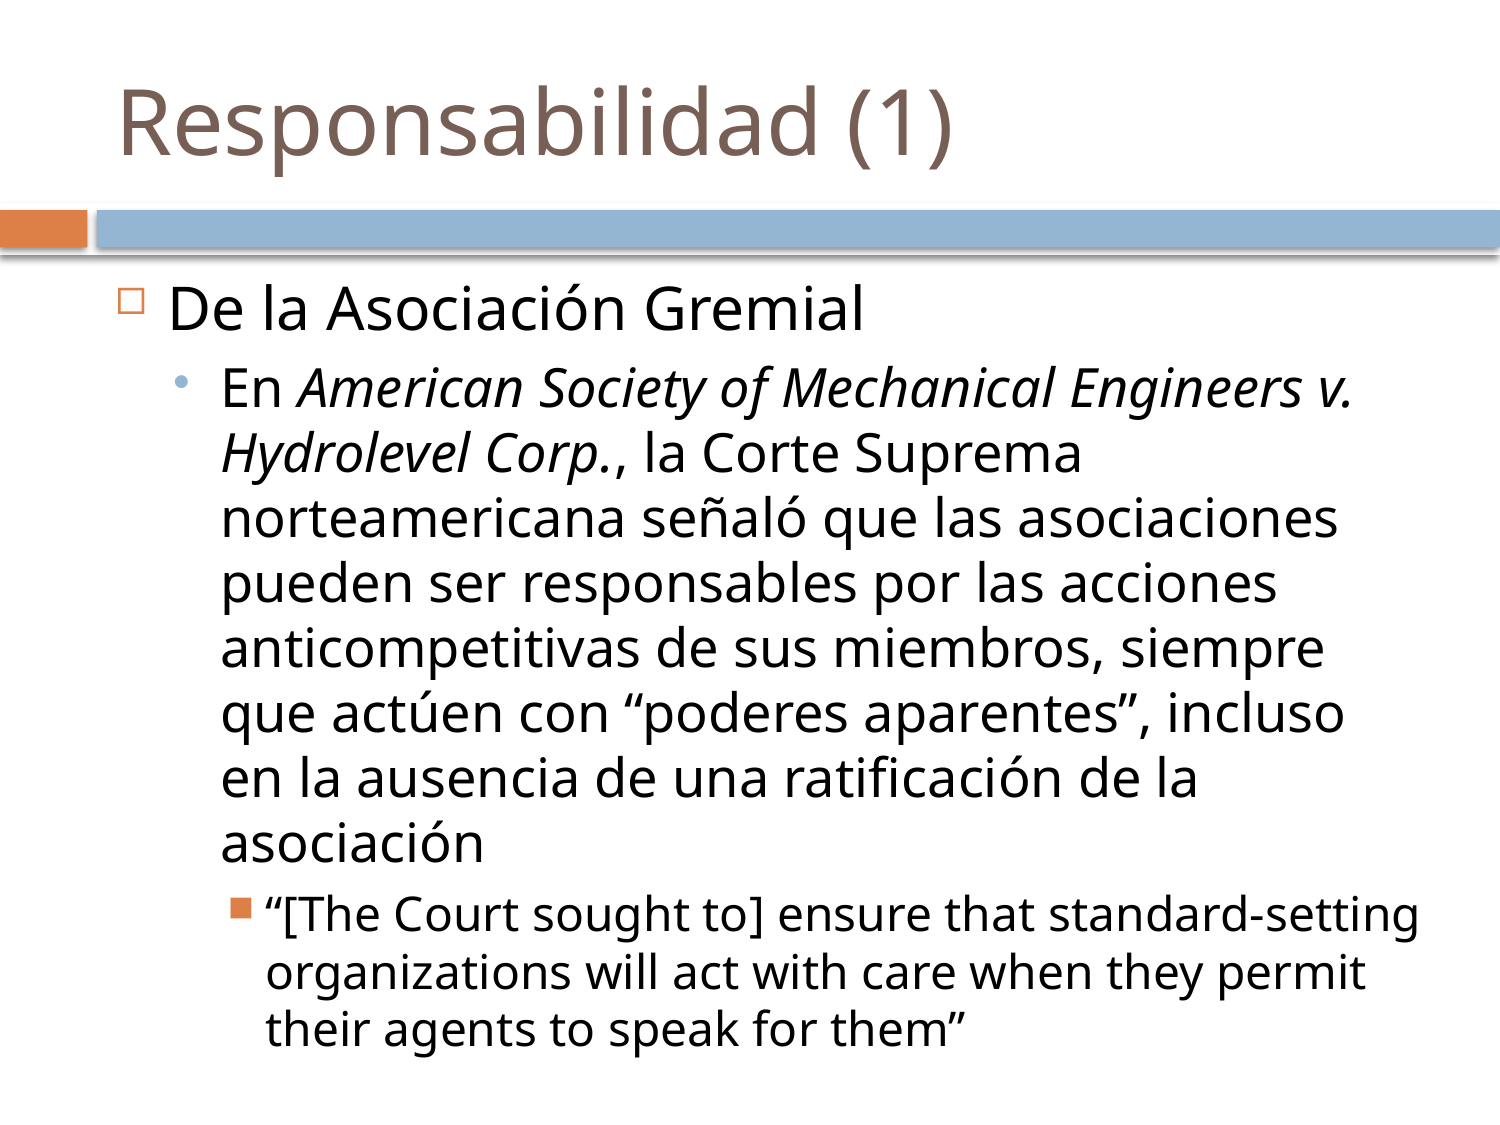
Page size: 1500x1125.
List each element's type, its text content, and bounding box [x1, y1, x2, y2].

title Responsabilidad (1) [100, 37, 1438, 200]
list De la Asociación Gremial En American Society of Mechanical Engineers v. Hydrolevel Corp., la Corte Suprema norteamericana señaló que las asociaciones pueden ser responsables por las acciones anticompetitivas de sus miembros, siempre que actúen con “poderes aparentes”, incluso en la ausencia de una ratificación de la asociación “[The Court sought to] ensure that standard-setting organizations will act with care when they permit their agents to speak for them” [100, 262, 1438, 1000]
